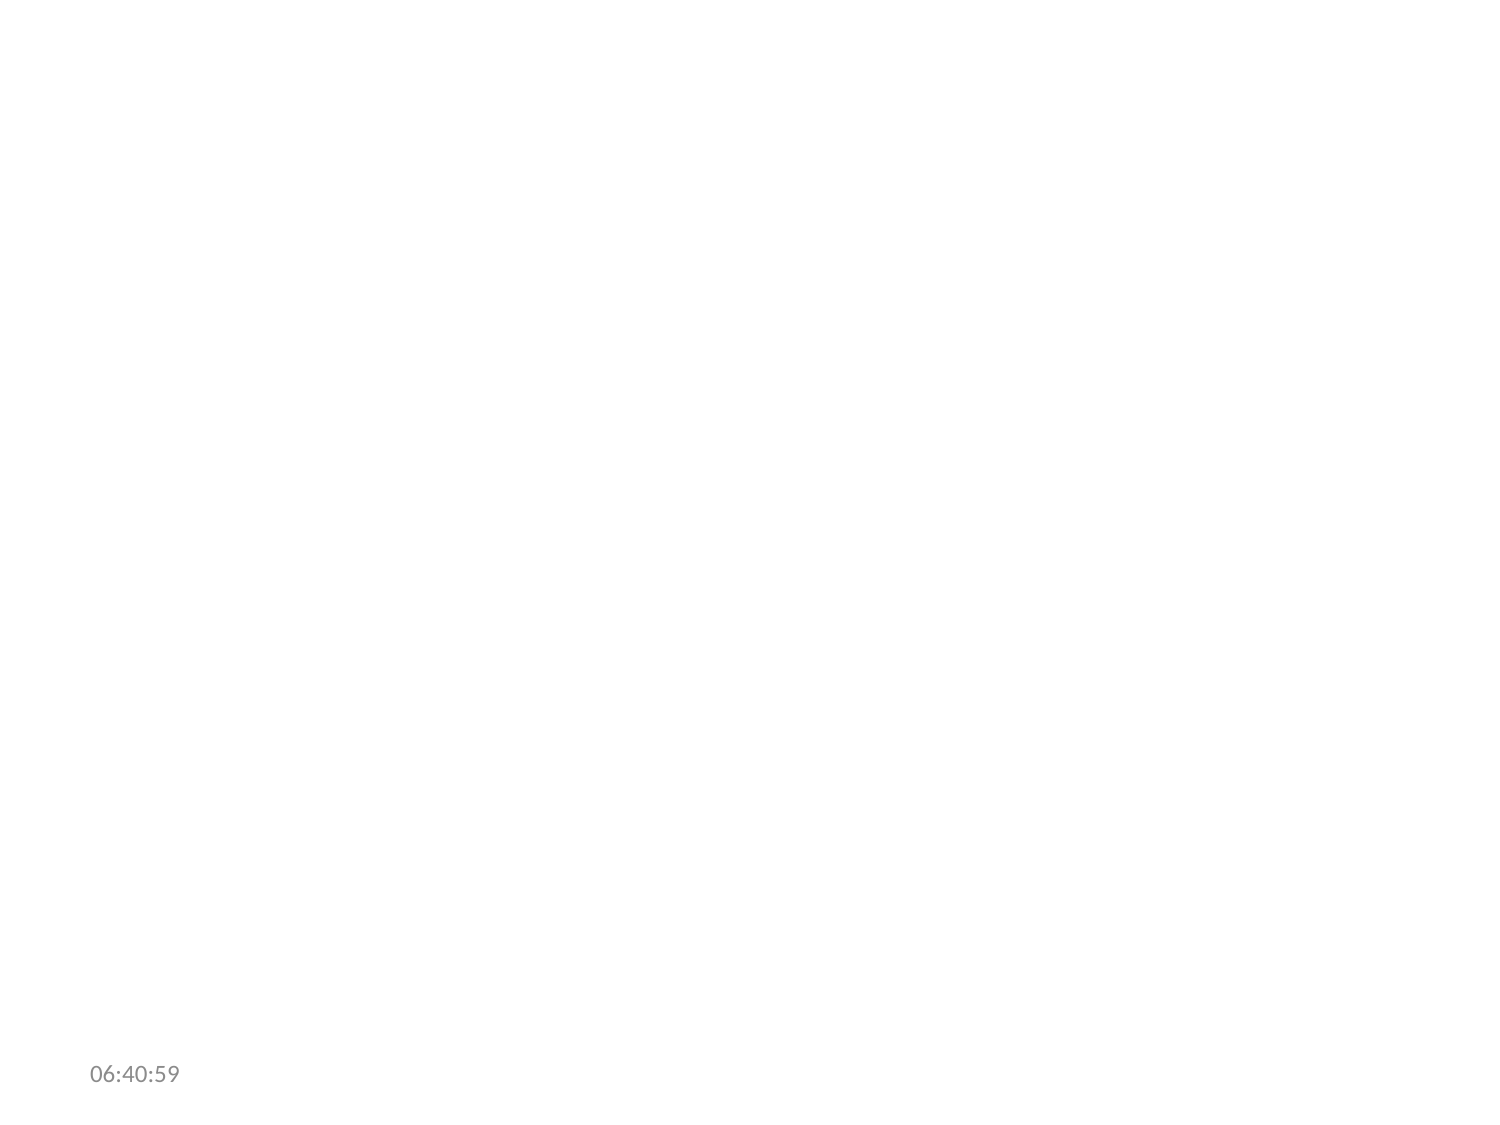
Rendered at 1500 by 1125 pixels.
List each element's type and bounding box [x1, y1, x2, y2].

slide_number [75, 1042, 425, 1103]
